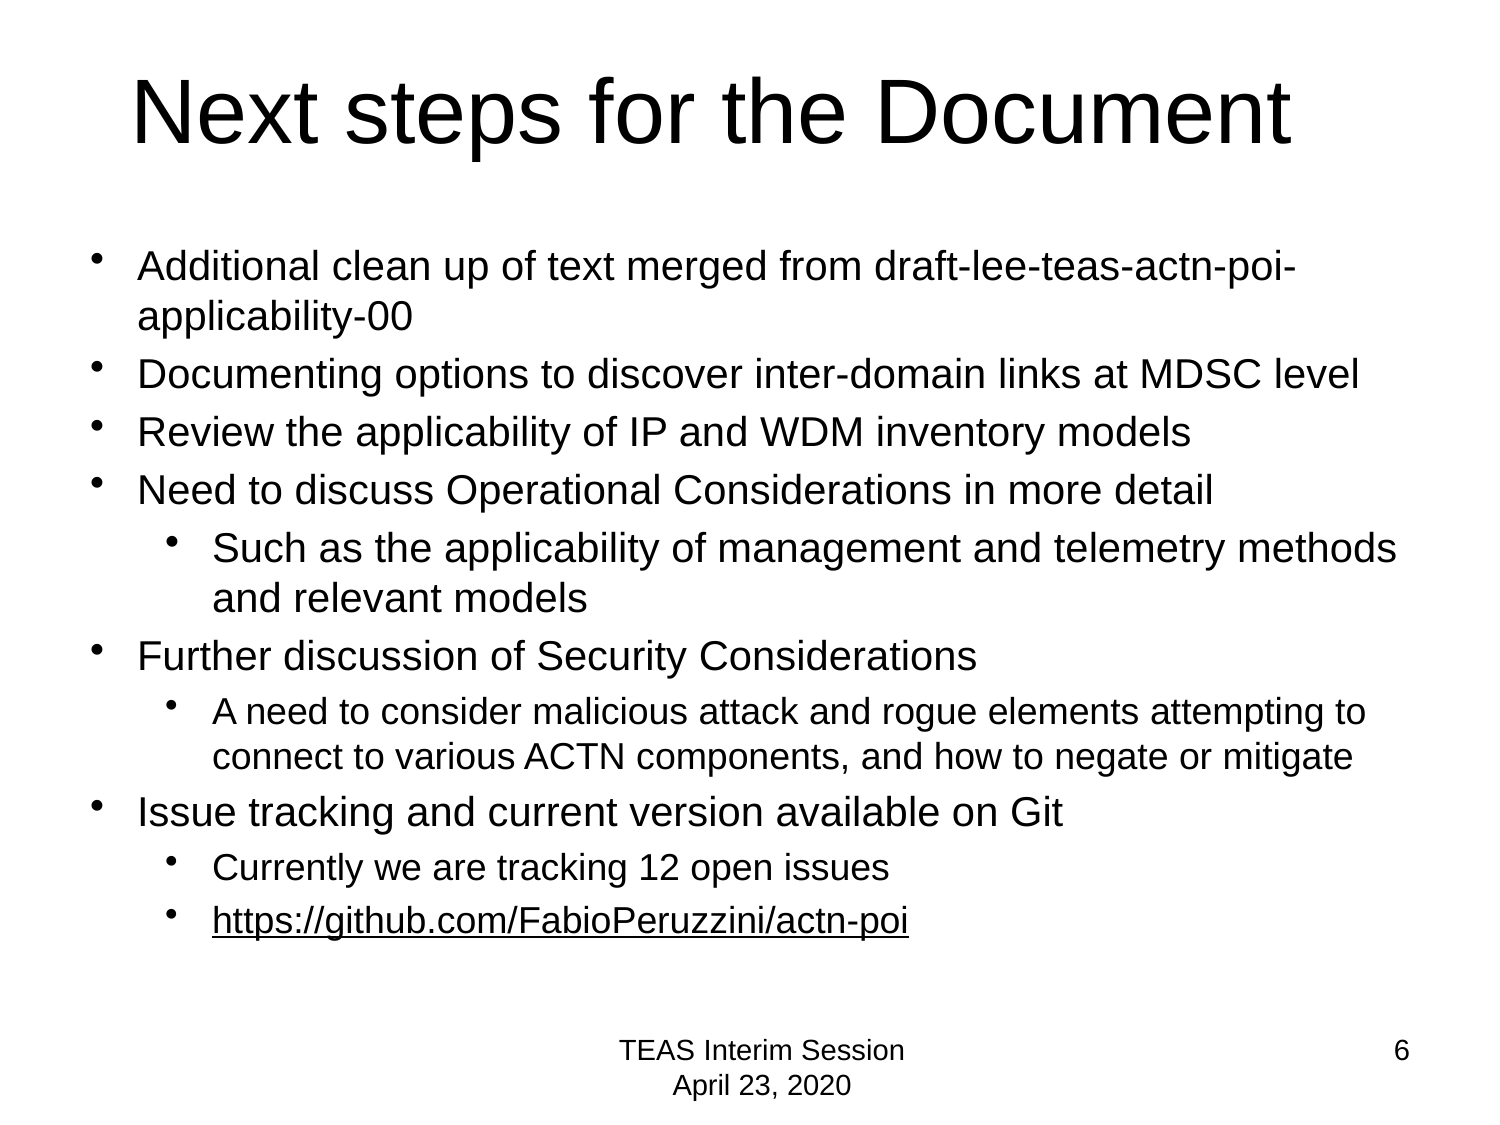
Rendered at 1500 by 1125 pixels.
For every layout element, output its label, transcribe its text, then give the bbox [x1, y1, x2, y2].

footer TEAS Interim Session April 23, 2020 [587, 1031, 937, 1125]
title Next steps for the Document [128, 50, 1372, 236]
slide_number 6 [1387, 1031, 1417, 1125]
list Additional clean up of text merged from draft-lee-teas-actn-poi-applicability-00 Documenting options to discover inter-domain links at MDSC level Review the applicability of IP and WDM inventory models Need to discuss Operational Considerations in more detail Such as the applicability of management and telemetry methods and relevant models Further discussion of Security Considerations A need to consider malicious attack and rogue elements attempting to connect to various ACTN components, and how to negate or mitigate Issue tracking and current version available on Git Currently we are tracking 12 open issues https://github.com/FabioPeruzzini/actn-poi [86, 236, 1463, 1011]
